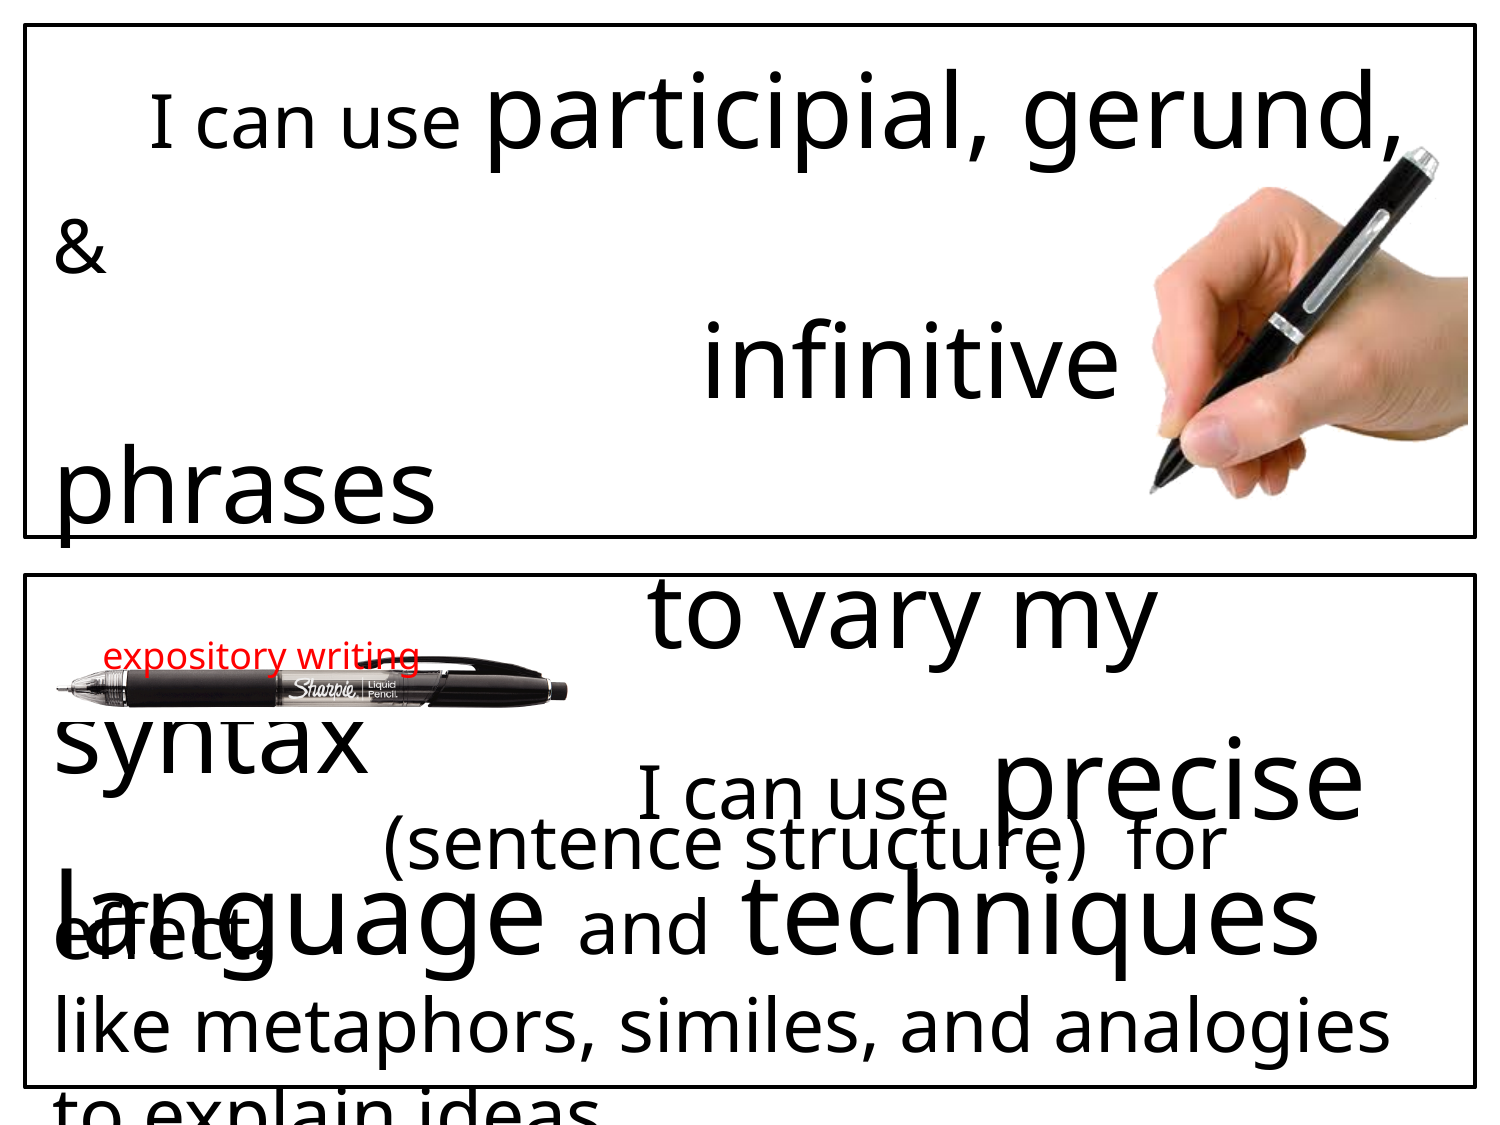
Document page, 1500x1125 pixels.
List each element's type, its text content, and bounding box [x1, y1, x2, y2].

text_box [49, 624, 576, 722]
text_box [23, 23, 1477, 539]
text_box [1463, 573, 1477, 1089]
text_box I can use participial, gerund, & infinitive phrases to vary my syntax (sentence structure) for effect. [37, 37, 1463, 609]
text_box I can use precise language and techniques like metaphors, similes, and analogies to explain ideas. [37, 609, 1463, 1125]
text_box [23, 573, 37, 1089]
picture [1137, 137, 1468, 512]
